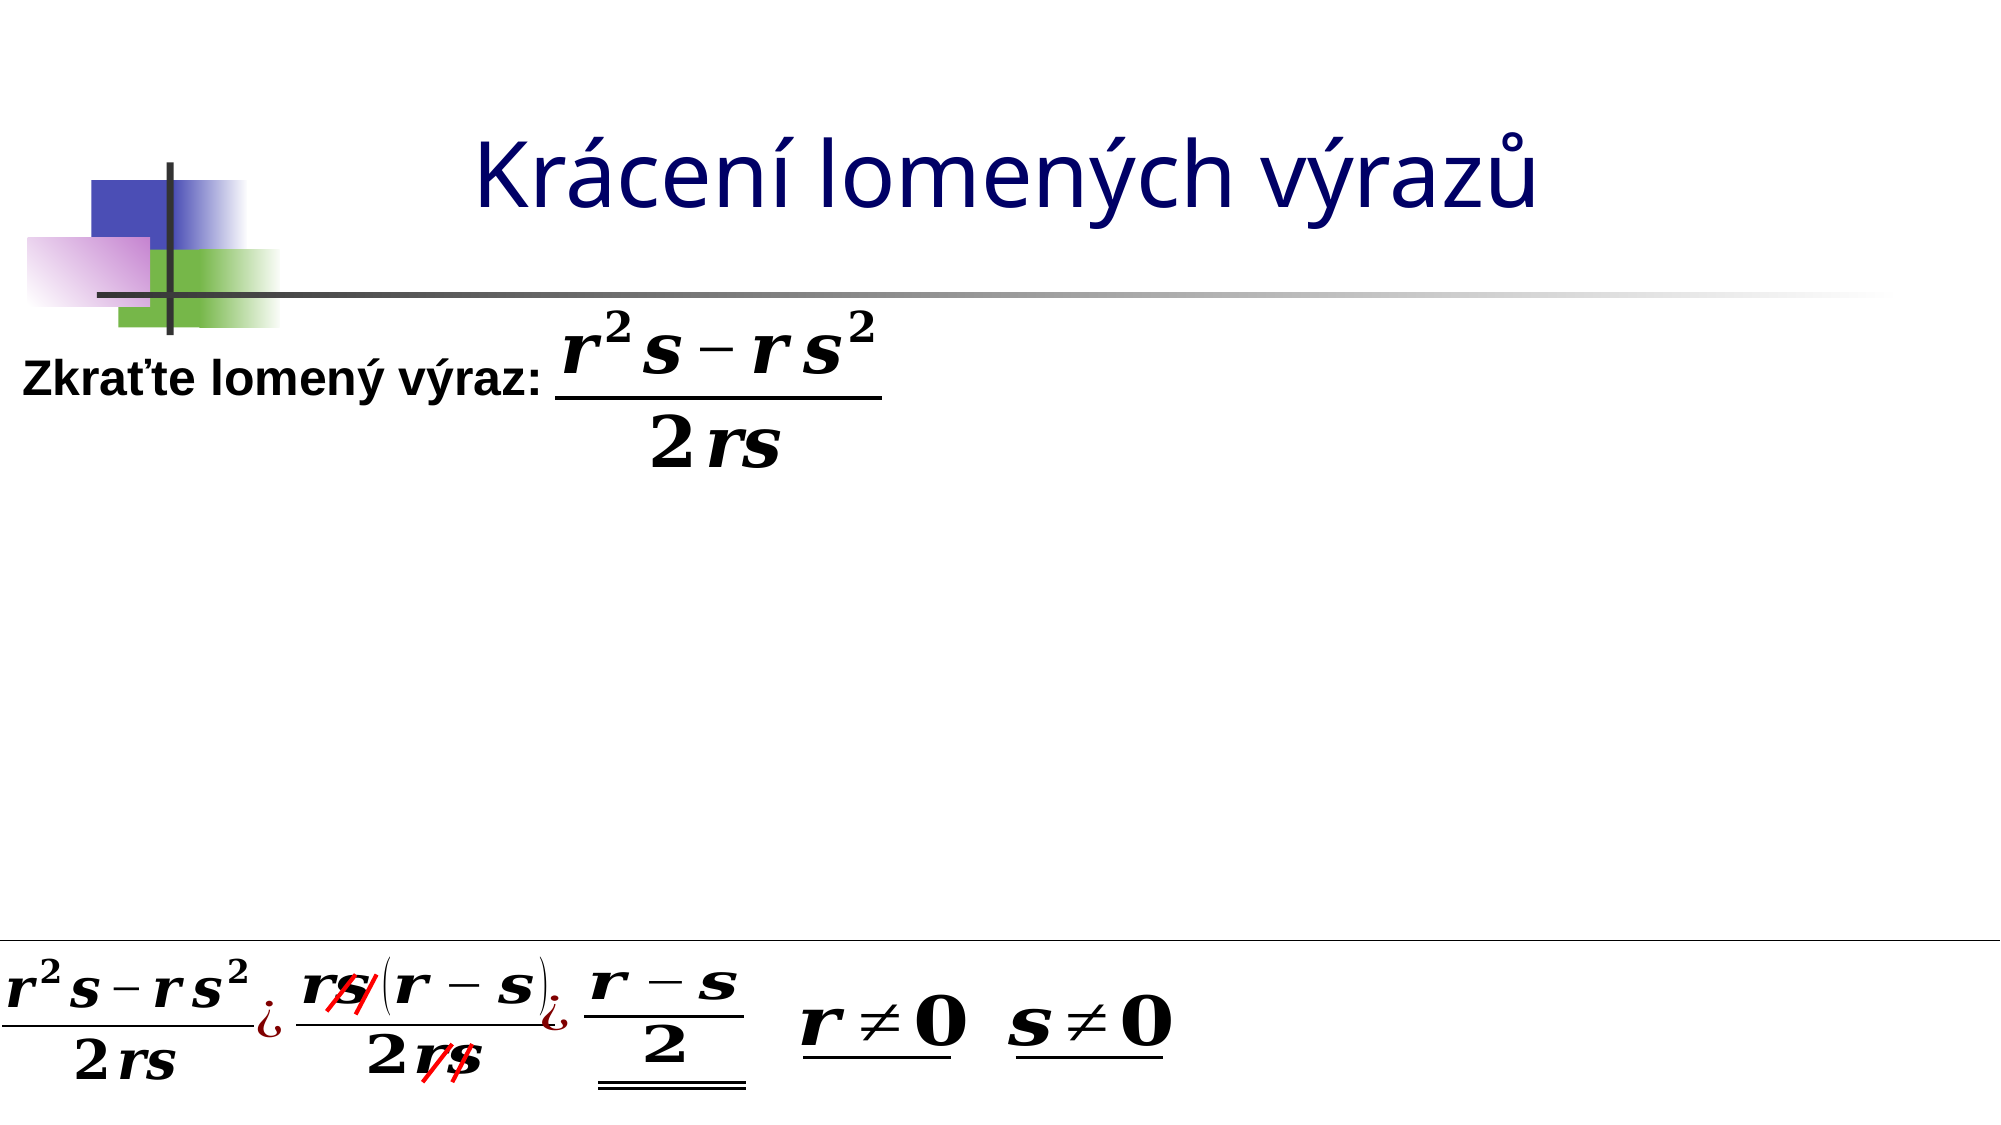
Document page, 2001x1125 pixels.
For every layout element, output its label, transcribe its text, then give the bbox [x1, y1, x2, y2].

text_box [422, 1043, 453, 1083]
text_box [453, 1043, 473, 1083]
title Krácení lomených výrazů [416, 113, 1599, 228]
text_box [326, 974, 356, 1012]
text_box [357, 974, 377, 1015]
text_box Zkraťte lomený výraz: [7, 338, 599, 413]
